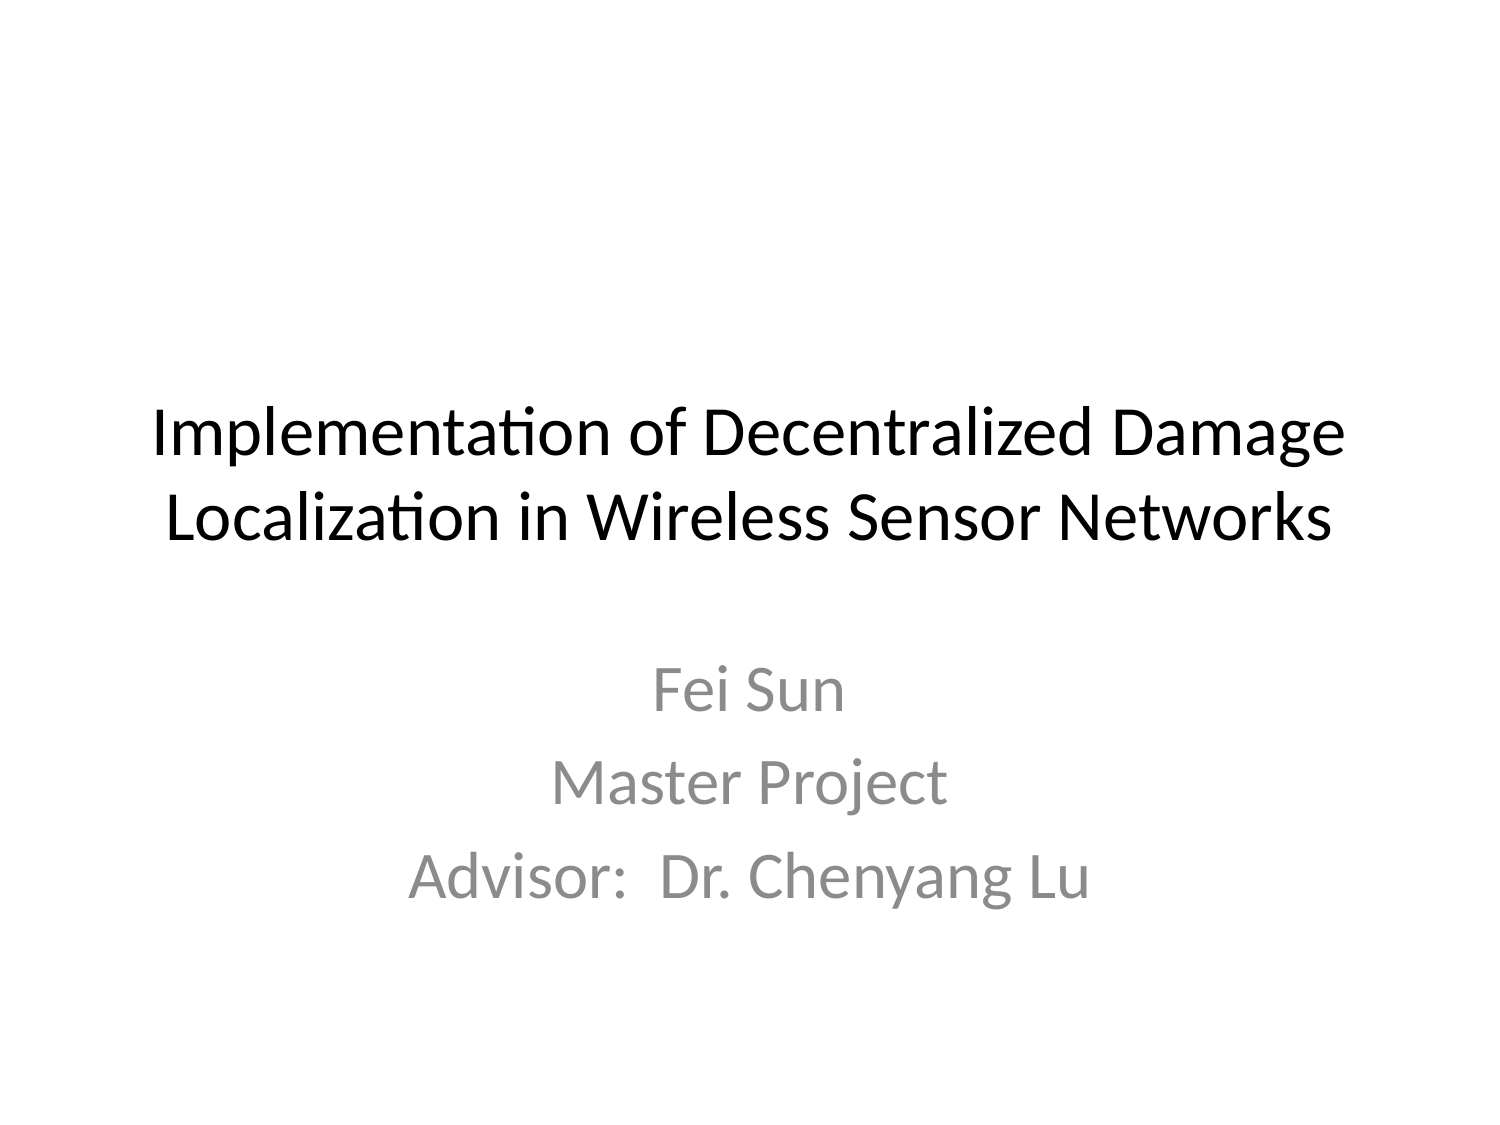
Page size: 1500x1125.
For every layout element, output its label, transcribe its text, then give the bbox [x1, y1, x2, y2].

title Implementation of Decentralized Damage Localization in Wireless Sensor Networks [112, 349, 1388, 591]
subtitle Fei Sun Master Project Advisor: Dr. Chenyang Lu [225, 637, 1275, 925]
